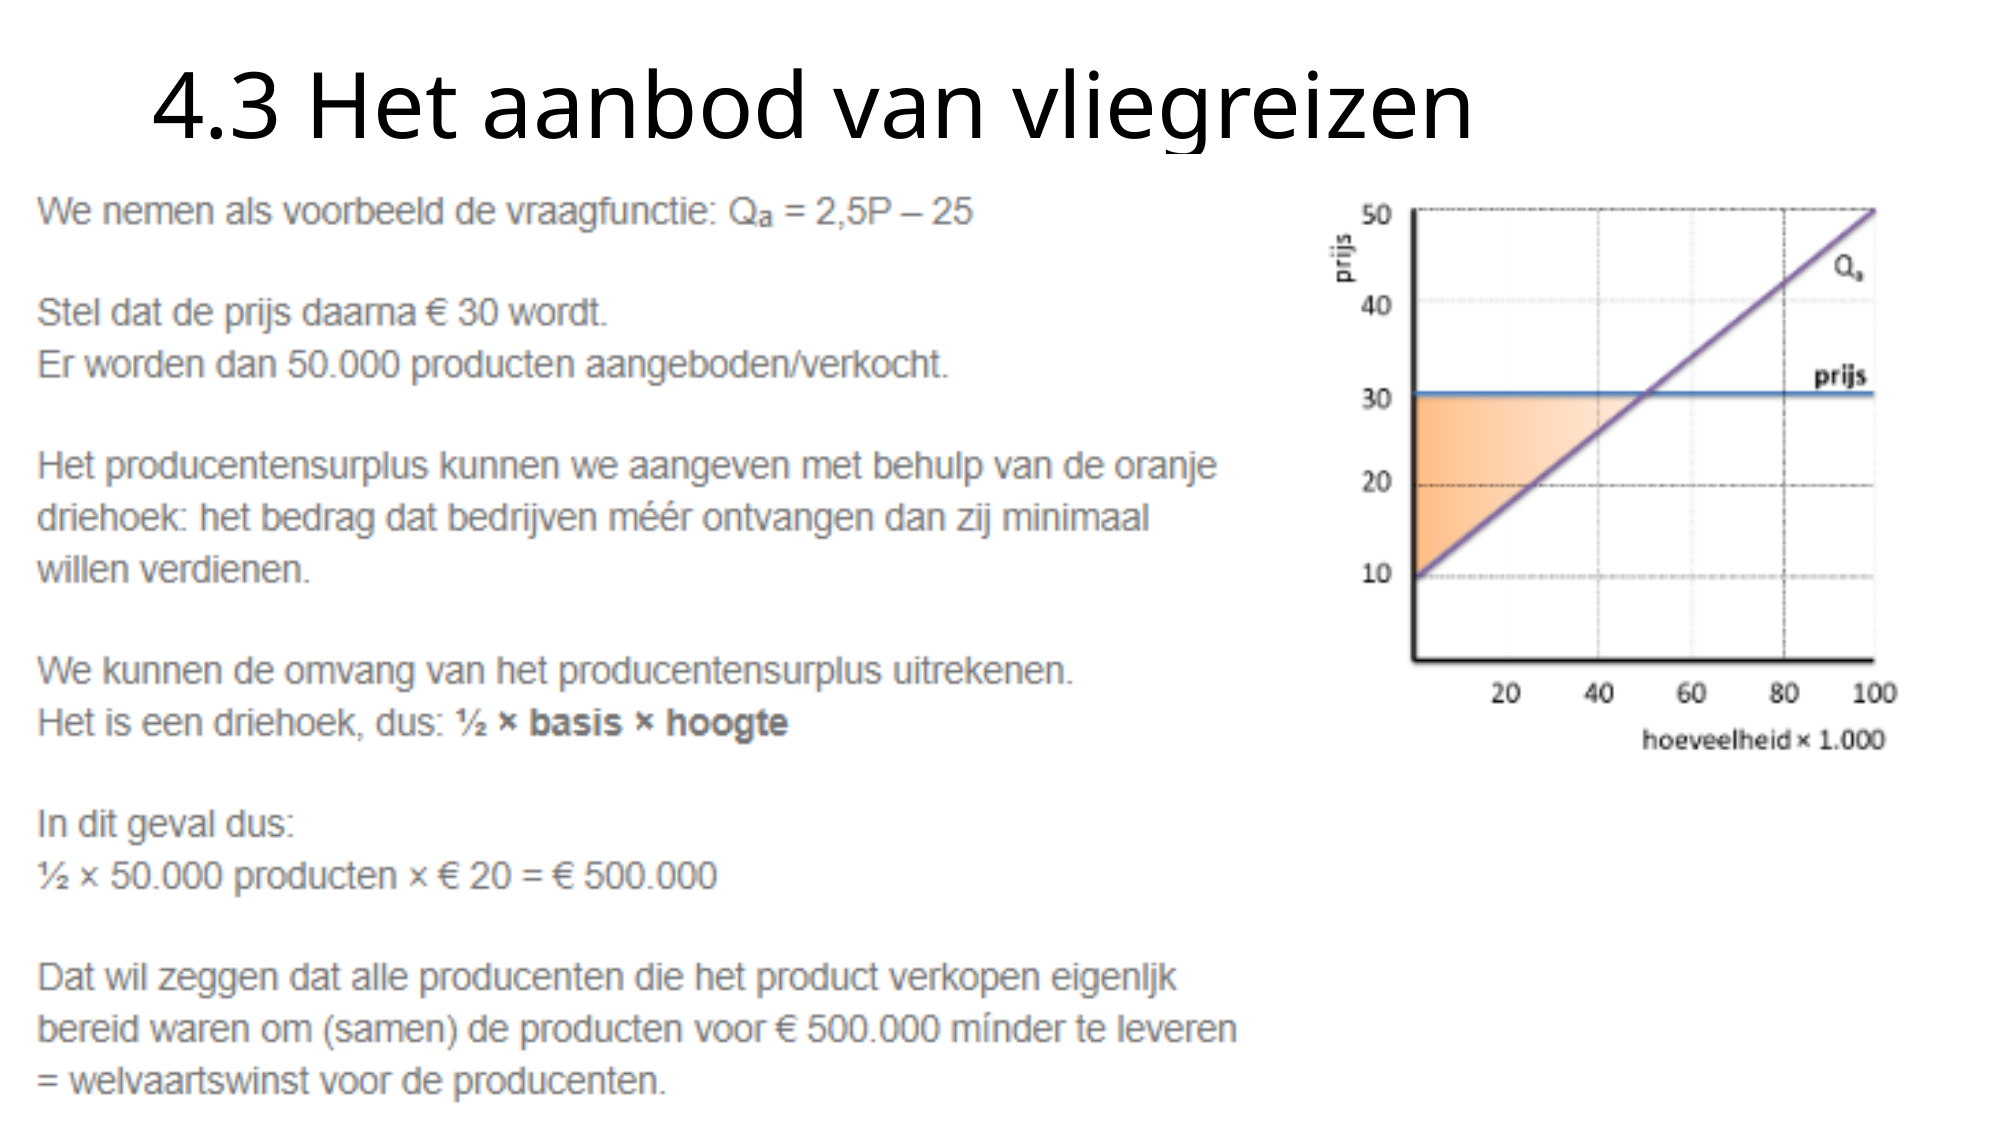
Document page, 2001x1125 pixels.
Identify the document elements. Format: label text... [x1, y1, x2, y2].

picture [28, 154, 1934, 1125]
title 4.3 Het aanbod van vliegreizen [137, 0, 1863, 154]
